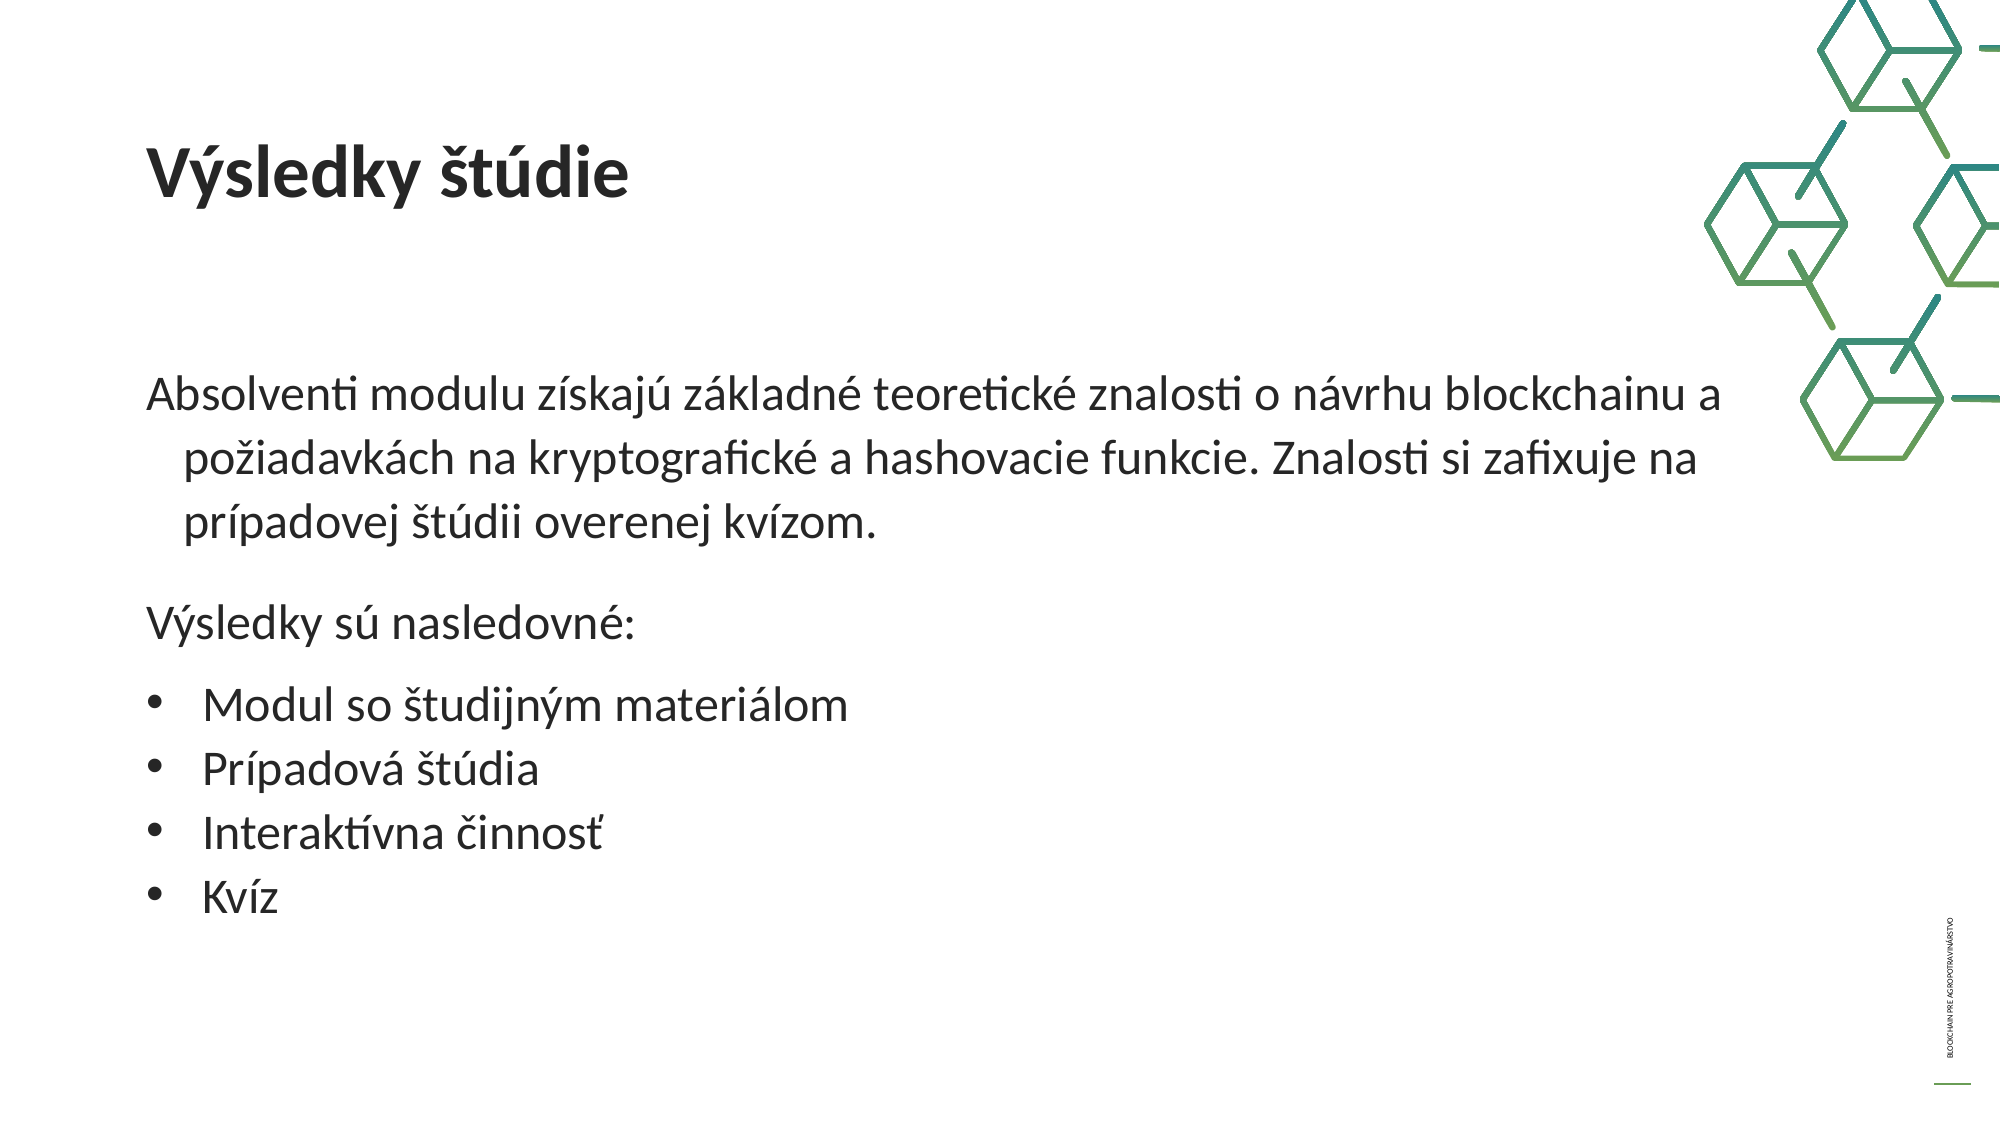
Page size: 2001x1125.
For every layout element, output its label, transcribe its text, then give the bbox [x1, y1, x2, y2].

list Absolventi modulu získajú základné teoretické znalosti o návrhu blockchainu a požiadavkách na kryptografické a hashovacie funkcie. Znalosti si zafixuje na prípadovej štúdii overenej kvízom. Výsledky sú nasledovné: Modul so študijným materiálom Prípadová štúdia Interaktívna činnosť Kvíz [130, 348, 1869, 1035]
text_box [1703, 0, 2000, 462]
list Výsledky štúdie [130, 124, 1698, 337]
